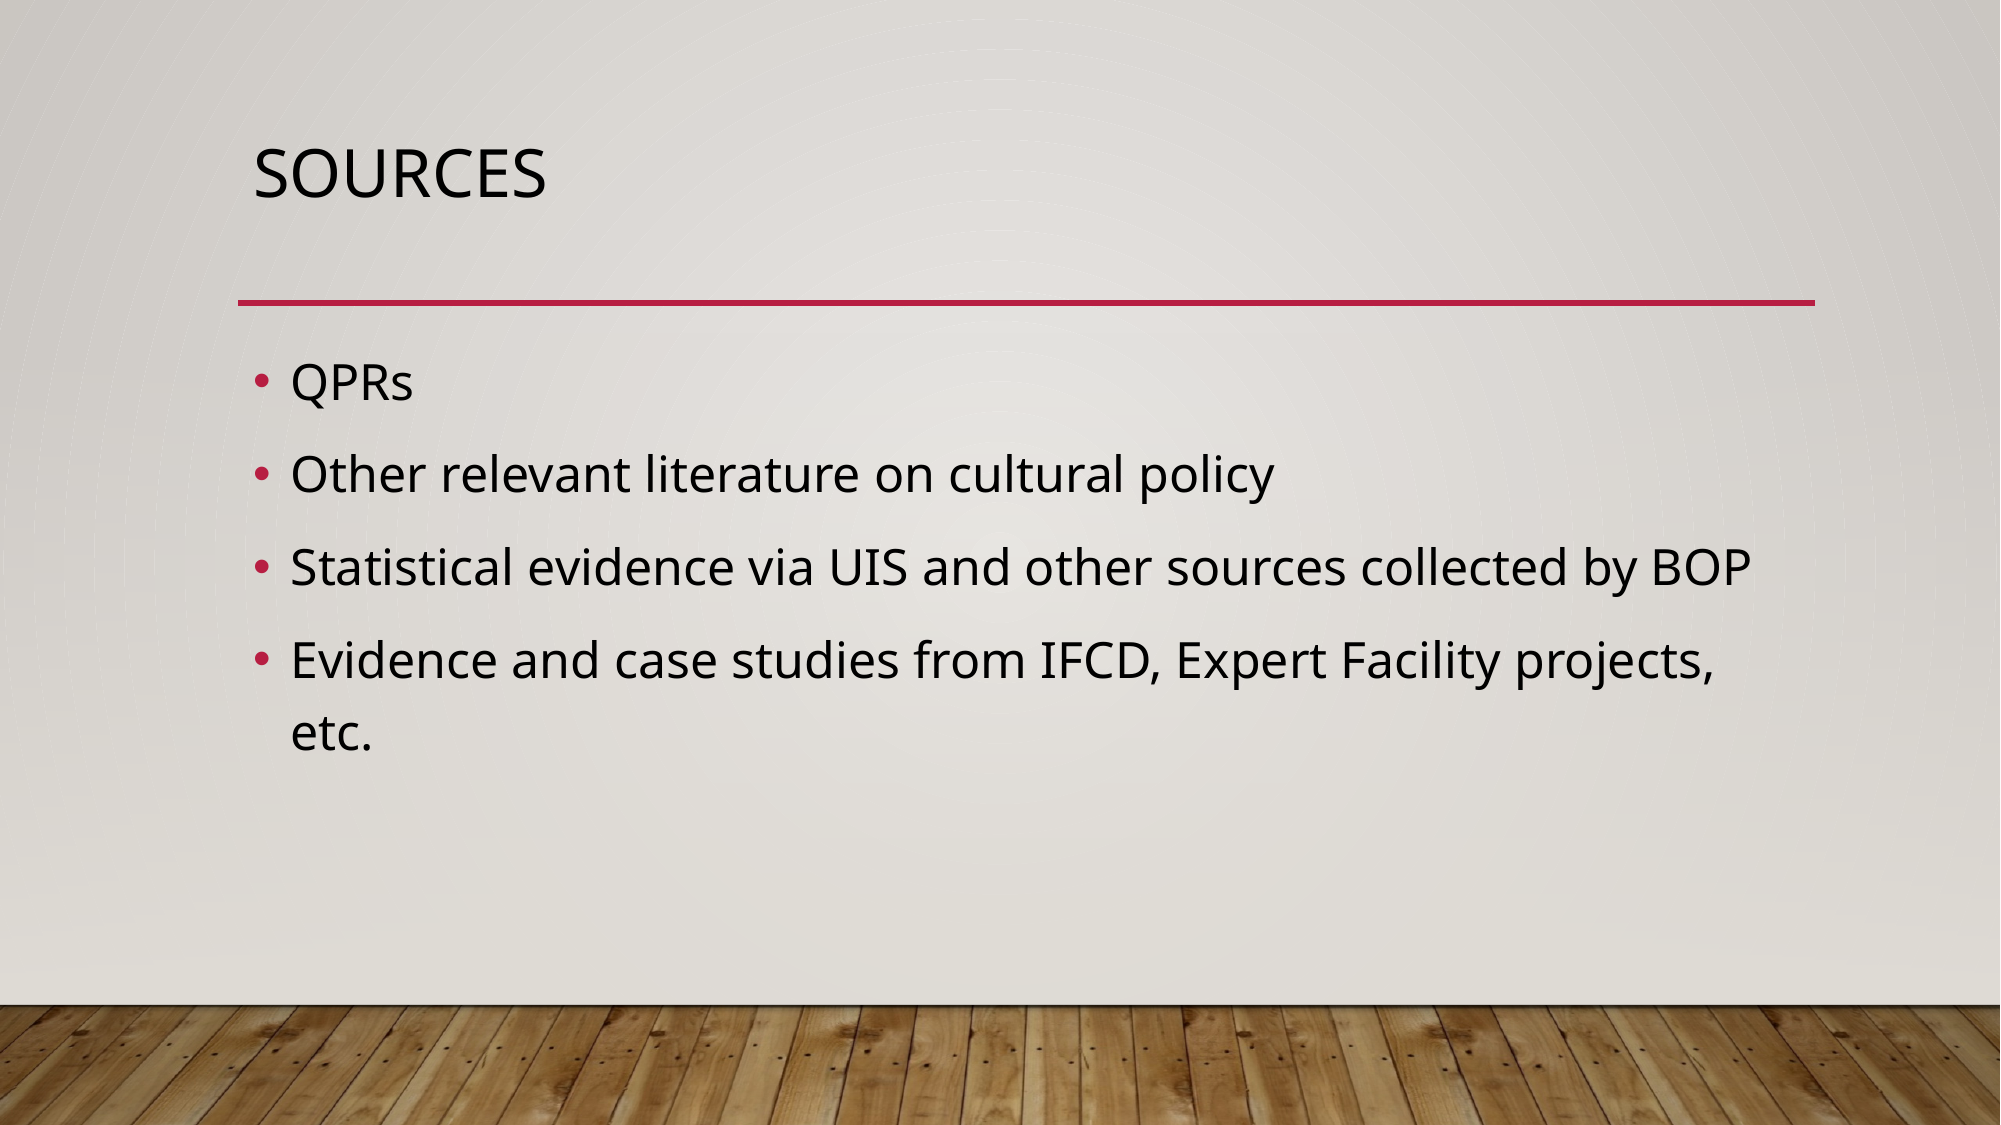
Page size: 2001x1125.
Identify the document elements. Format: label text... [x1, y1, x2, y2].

title sources [238, 131, 1814, 305]
list QPRs Other relevant literature on cultural policy Statistical evidence via UIS and other sources collected by BOP Evidence and case studies from IFCD, Expert Facility projects, etc. [238, 330, 1814, 897]
picture [0, 1005, 2000, 1125]
